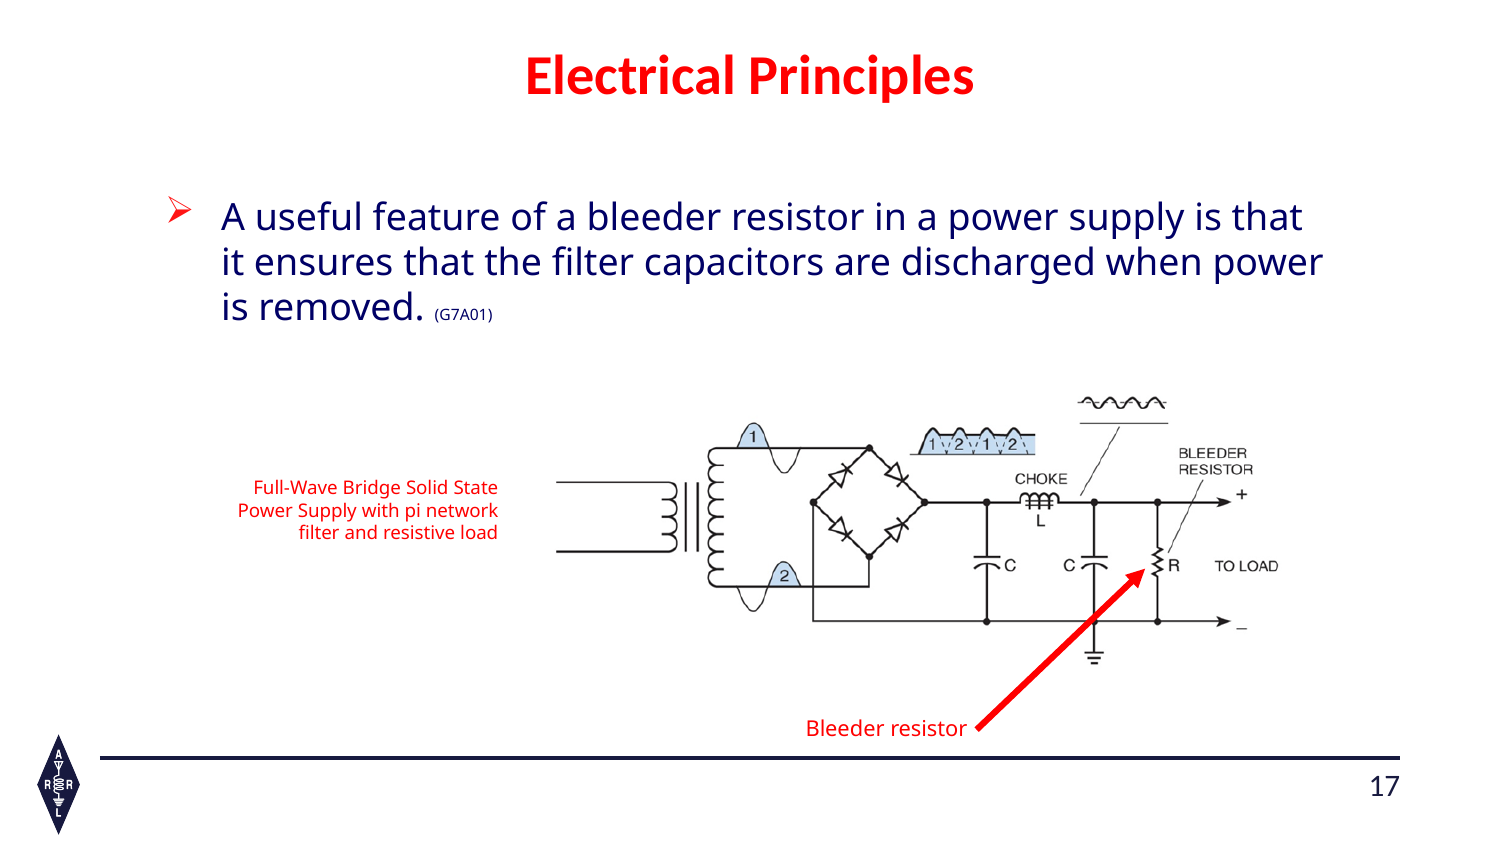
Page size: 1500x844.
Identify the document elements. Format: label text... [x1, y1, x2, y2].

picture [525, 376, 1292, 686]
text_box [978, 568, 1146, 728]
title Electrical Principles [218, 32, 1282, 139]
picture [37, 734, 80, 835]
slide_number 17 [1302, 761, 1400, 807]
text_box Bleeder resistor [782, 708, 979, 746]
text_box Full-Wave Bridge Solid State Power Supply with pi network filter and resistive load [206, 470, 510, 550]
text_box A useful feature of a bleeder resistor in a power supply is that it ensures that the filter capacitors are discharged when power is removed. (G7A01) [150, 185, 1341, 354]
